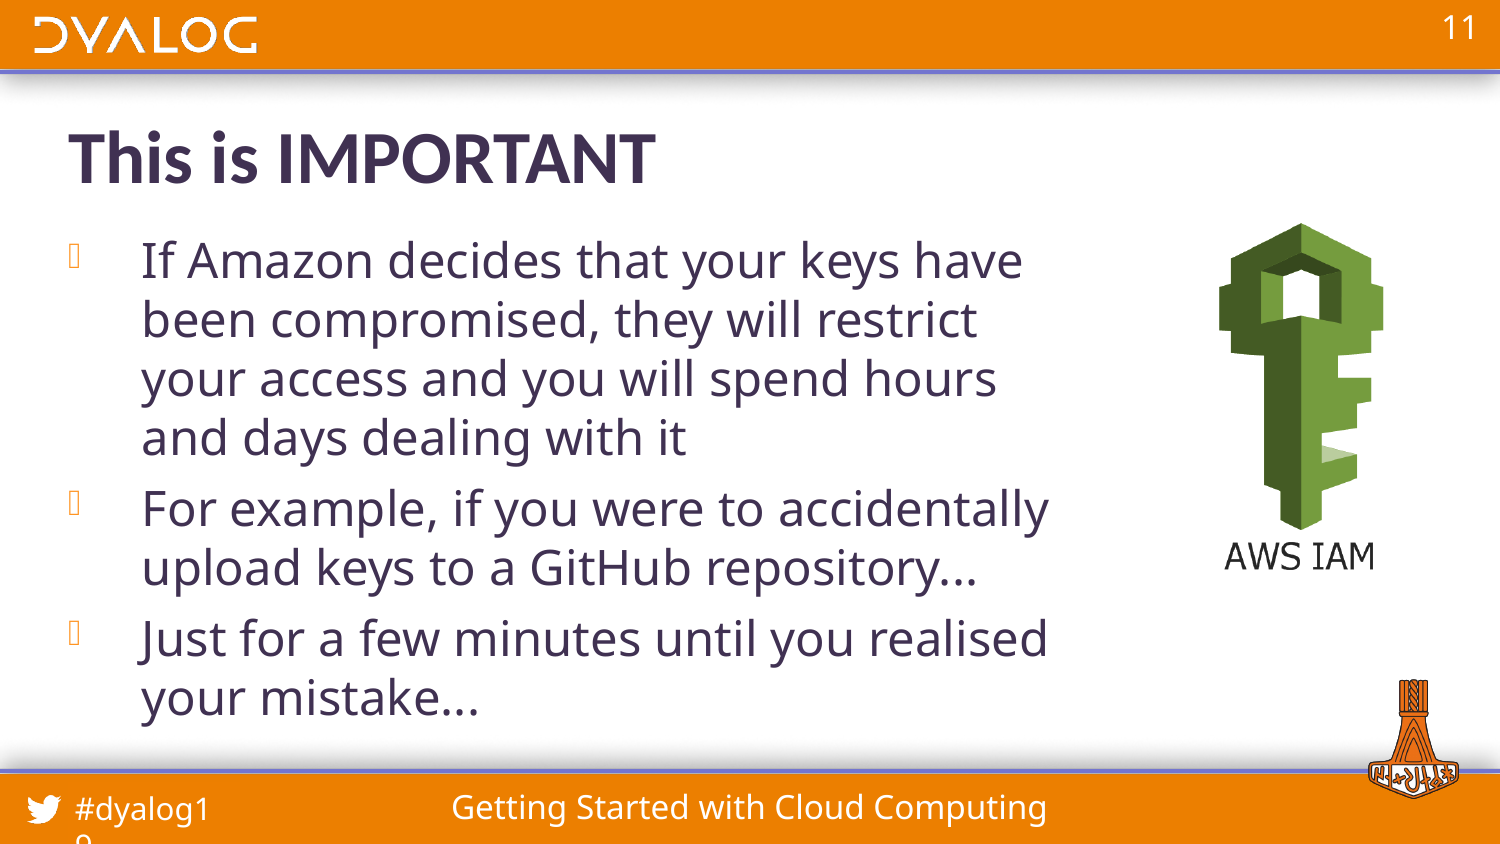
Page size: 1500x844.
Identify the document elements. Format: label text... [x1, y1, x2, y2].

picture [0, 679, 1500, 844]
list If Amazon decides that your keys have been compromised, they will restrict your access and you will spend hours and days dealing with it For example, if you were to accidentally upload keys to a GitHub repository... Just for a few minutes until you realised your mistake... [53, 222, 1069, 740]
picture [0, 0, 1500, 108]
title This is IMPORTANT [53, 104, 1444, 202]
picture [1080, 185, 1500, 596]
